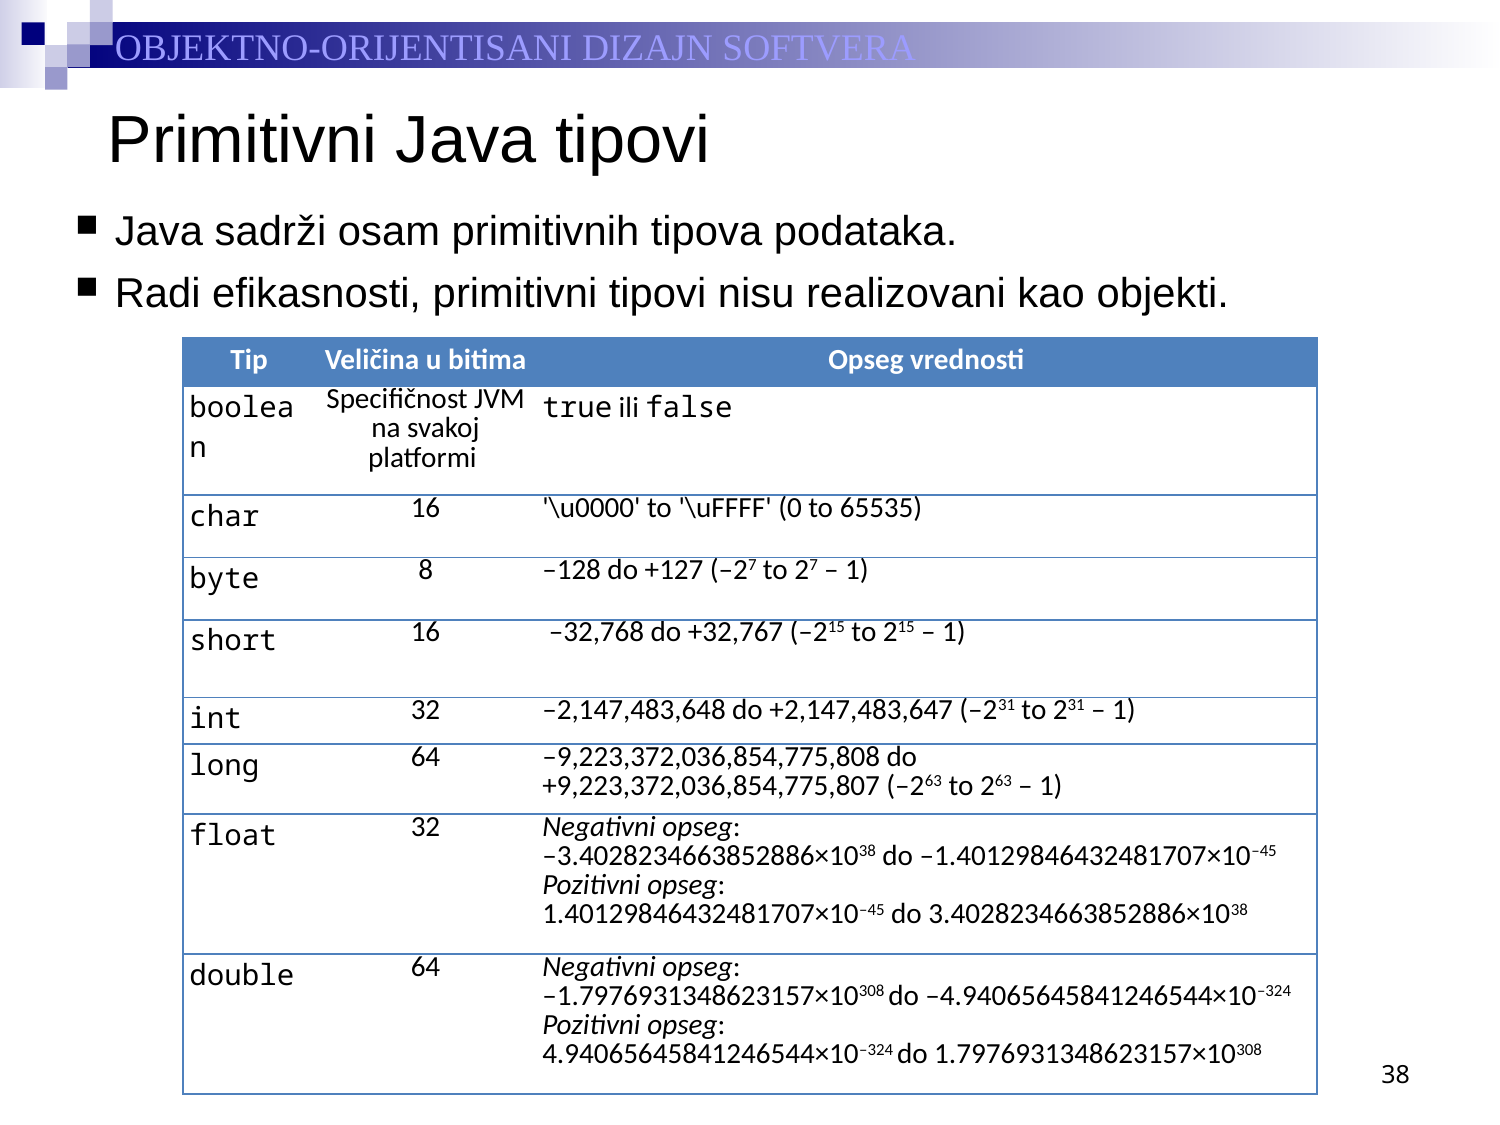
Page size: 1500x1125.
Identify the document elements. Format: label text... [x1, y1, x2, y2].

text_box Java sadrži osam primitivnih tipova podataka. Radi efikasnosti, primitivni tipovi nisu realizovani kao objekti. [60, 196, 1436, 327]
table_cell short [184, 621, 315, 697]
table_header Tip [184, 339, 315, 386]
table_cell boolean [184, 387, 315, 494]
table_cell Negativni opseg: –3.4028234663852886×1038 do –1.40129846432481707×10–45 Pozitivni opseg: 1.40129846432481707×10–45 do 3.4028234663852886×1038 [536, 815, 1316, 953]
table_cell –32,768 do +32,767 (–215 to 215 – 1) [536, 621, 1316, 697]
title Primitivni Java tipovi [92, 75, 739, 196]
table_cell double [184, 955, 315, 1093]
table_cell '\u0000' to '\uFFFF' (0 to 65535) [536, 496, 1316, 557]
table_cell Specifičnost JVM na svakoj platformi [315, 387, 536, 494]
table_header Opseg vrednosti [536, 339, 1316, 386]
table_cell byte [184, 558, 315, 619]
slide_number 38 [1074, 1024, 1426, 1101]
table_cell char [184, 496, 315, 557]
table_header Veličina u bitima [315, 339, 536, 386]
table_cell float [184, 815, 315, 953]
table_cell true ili false [536, 387, 1316, 494]
table_cell 32 [315, 698, 536, 743]
table_cell int [184, 698, 315, 743]
table_cell 16 [315, 621, 536, 697]
table_cell –128 do +127 (–27 to 27 – 1) [536, 558, 1316, 619]
table_cell 32 [315, 815, 536, 953]
table_cell –2,147,483,648 do +2,147,483,647 (–231 to 231 – 1) [536, 698, 1316, 743]
table_cell –9,223,372,036,854,775,808 do +9,223,372,036,854,775,807 (–263 to 263 – 1) [536, 745, 1316, 813]
table_cell 64 [315, 955, 536, 1093]
table_cell 8 [315, 558, 536, 619]
table_cell 64 [315, 745, 536, 813]
table_cell 16 [315, 496, 536, 557]
table_cell Negativni opseg: –1.7976931348623157×10308 do –4.94065645841246544×10–324 Pozitivni opseg: 4.94065645841246544×10–324 do 1.7976931348623157×10308 [536, 955, 1316, 1093]
table_cell long [184, 745, 315, 813]
